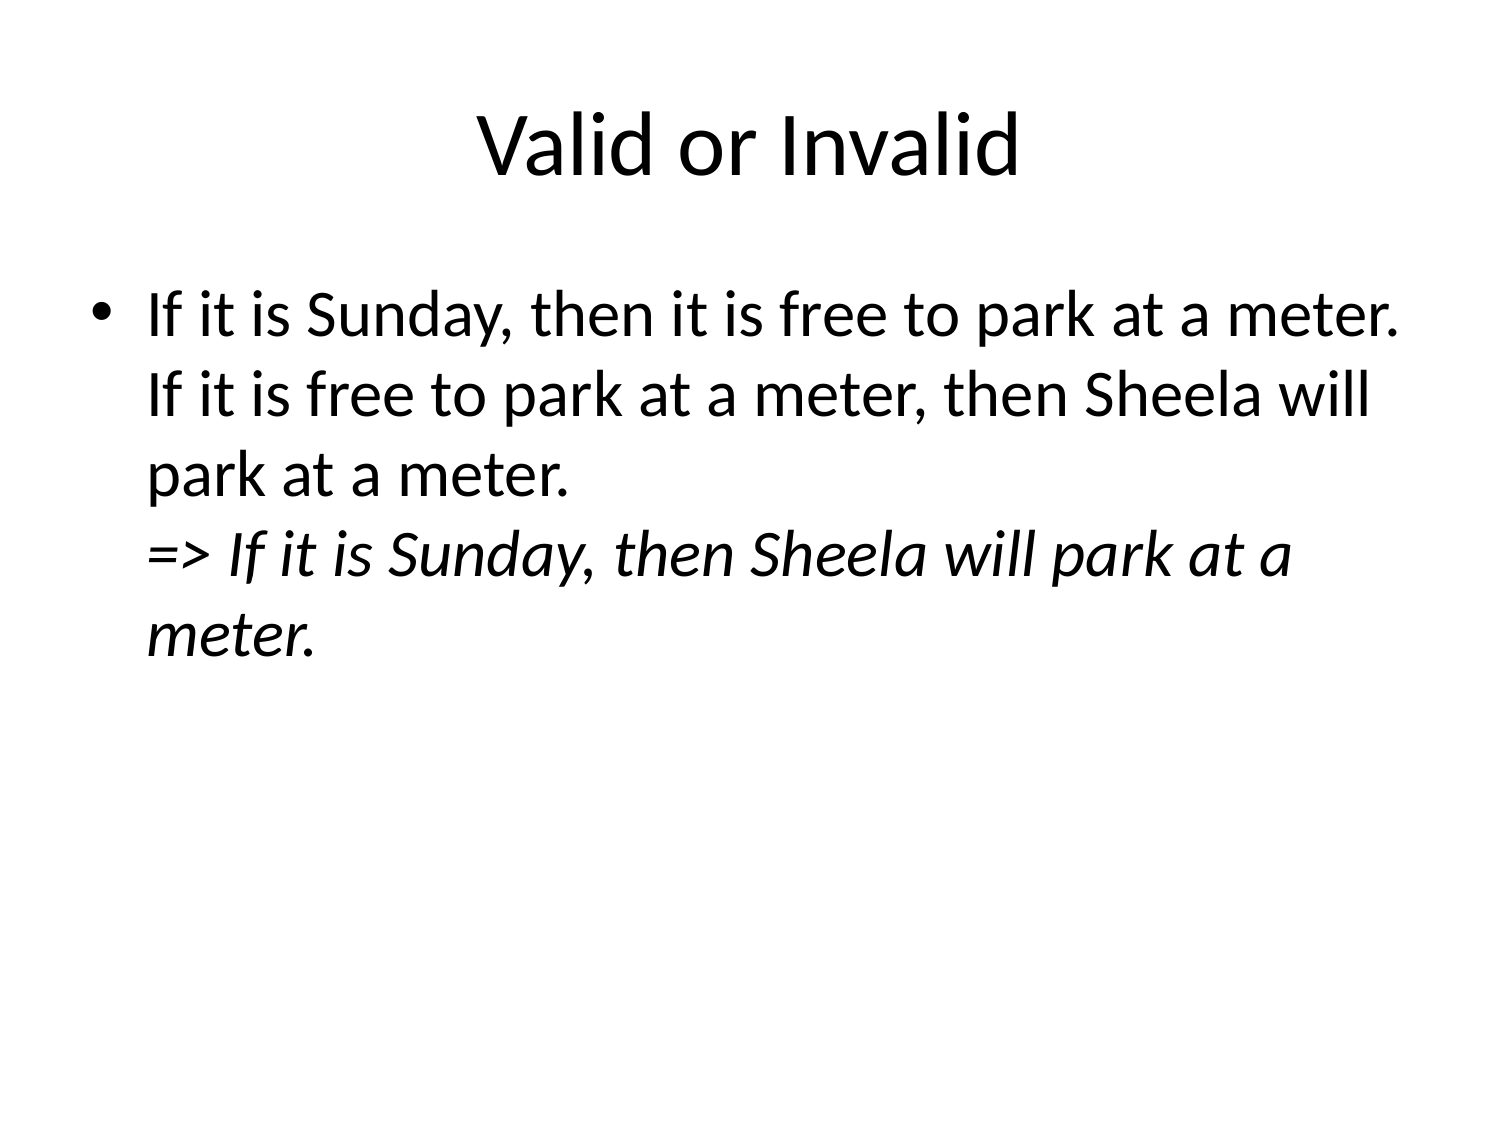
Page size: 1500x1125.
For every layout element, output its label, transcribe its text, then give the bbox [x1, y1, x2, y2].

title Valid or Invalid [75, 45, 1425, 233]
list If it is Sunday, then it is free to park at a meter. If it is free to park at a meter, then Sheela will park at a meter. => If it is Sunday, then Sheela will park at a meter. [75, 262, 1425, 1005]
